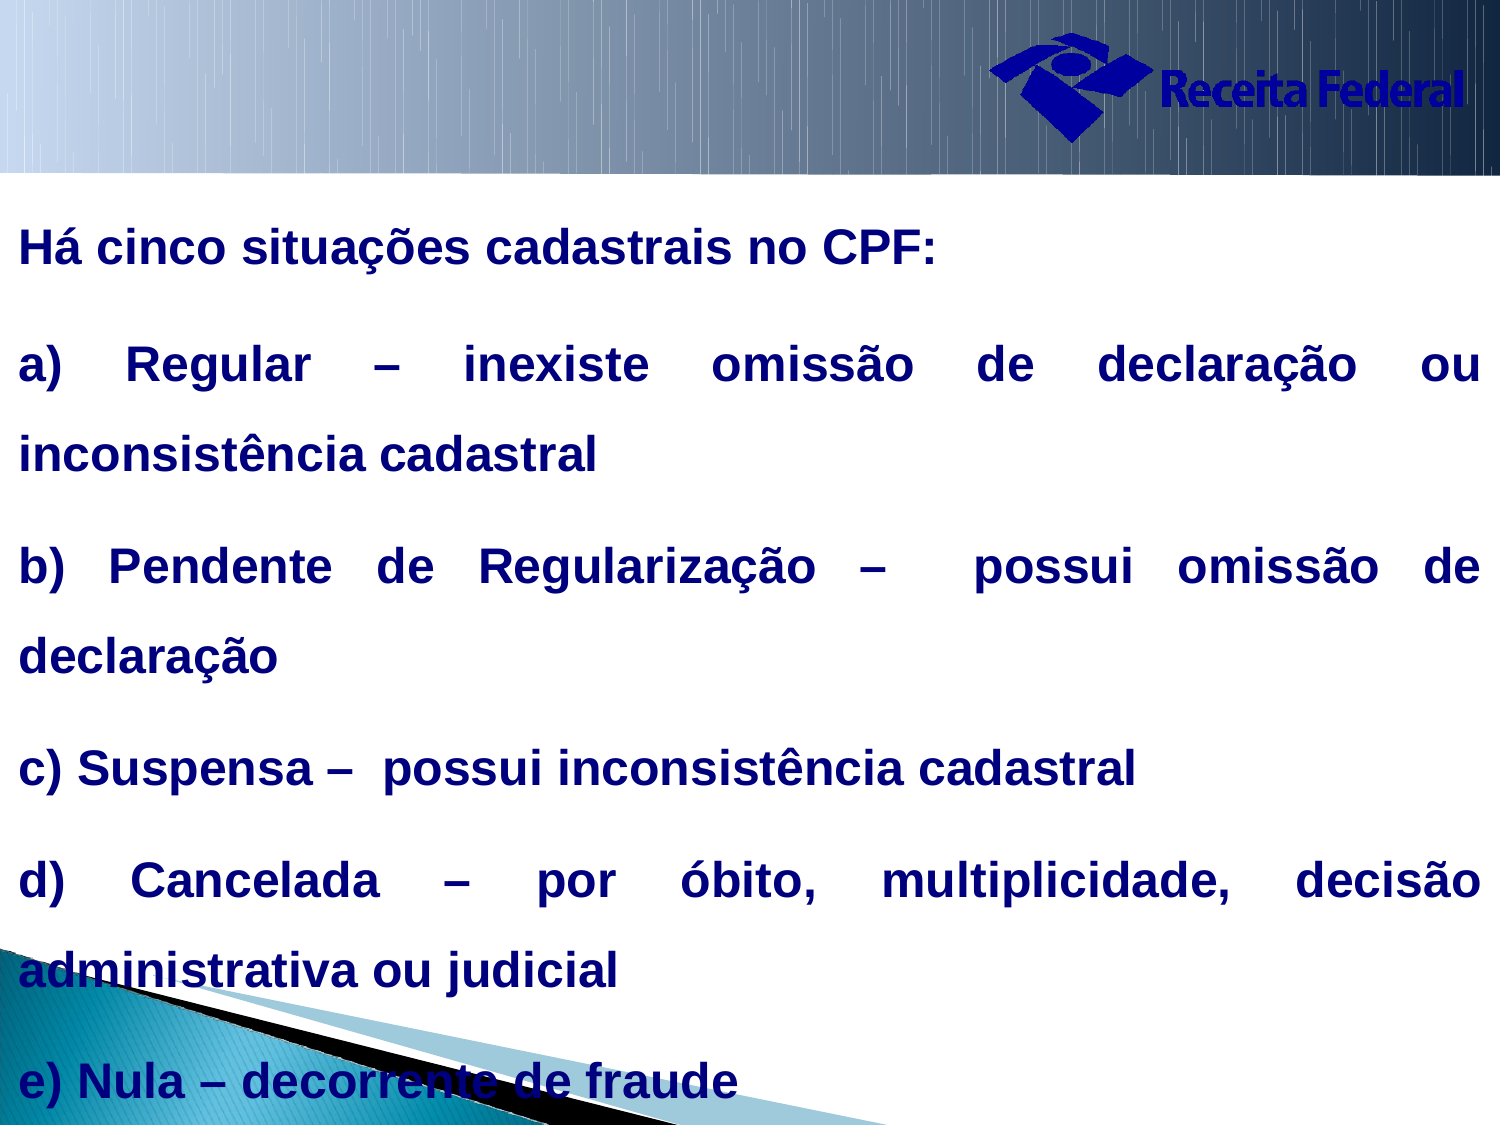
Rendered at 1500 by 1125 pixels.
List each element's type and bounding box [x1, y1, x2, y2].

text_box [16, 630, 290, 685]
text_box [1095, 338, 1368, 393]
text_box [1175, 540, 1390, 595]
text_box [16, 221, 947, 276]
text_box [441, 853, 482, 908]
text_box [16, 742, 365, 797]
text_box [461, 338, 660, 393]
text_box [16, 338, 73, 393]
text_box [974, 338, 1045, 393]
text_box [678, 853, 827, 908]
text_box [1421, 540, 1492, 595]
text_box [16, 428, 376, 483]
text_box [879, 853, 1241, 908]
text_box [0, 943, 888, 1125]
text_box [709, 338, 925, 393]
text_box [374, 540, 445, 595]
text_box [123, 338, 321, 393]
text_box [16, 853, 76, 908]
text_box [476, 540, 827, 595]
text_box [1418, 338, 1492, 393]
text_box [128, 853, 390, 908]
text_box [857, 540, 897, 595]
text_box [377, 428, 609, 483]
text_box [380, 742, 1147, 797]
text_box [0, 0, 1500, 176]
text_box [16, 540, 76, 595]
text_box [971, 540, 1144, 595]
text_box [1293, 853, 1491, 908]
text_box [371, 338, 411, 393]
text_box [106, 540, 344, 595]
text_box [534, 853, 627, 908]
